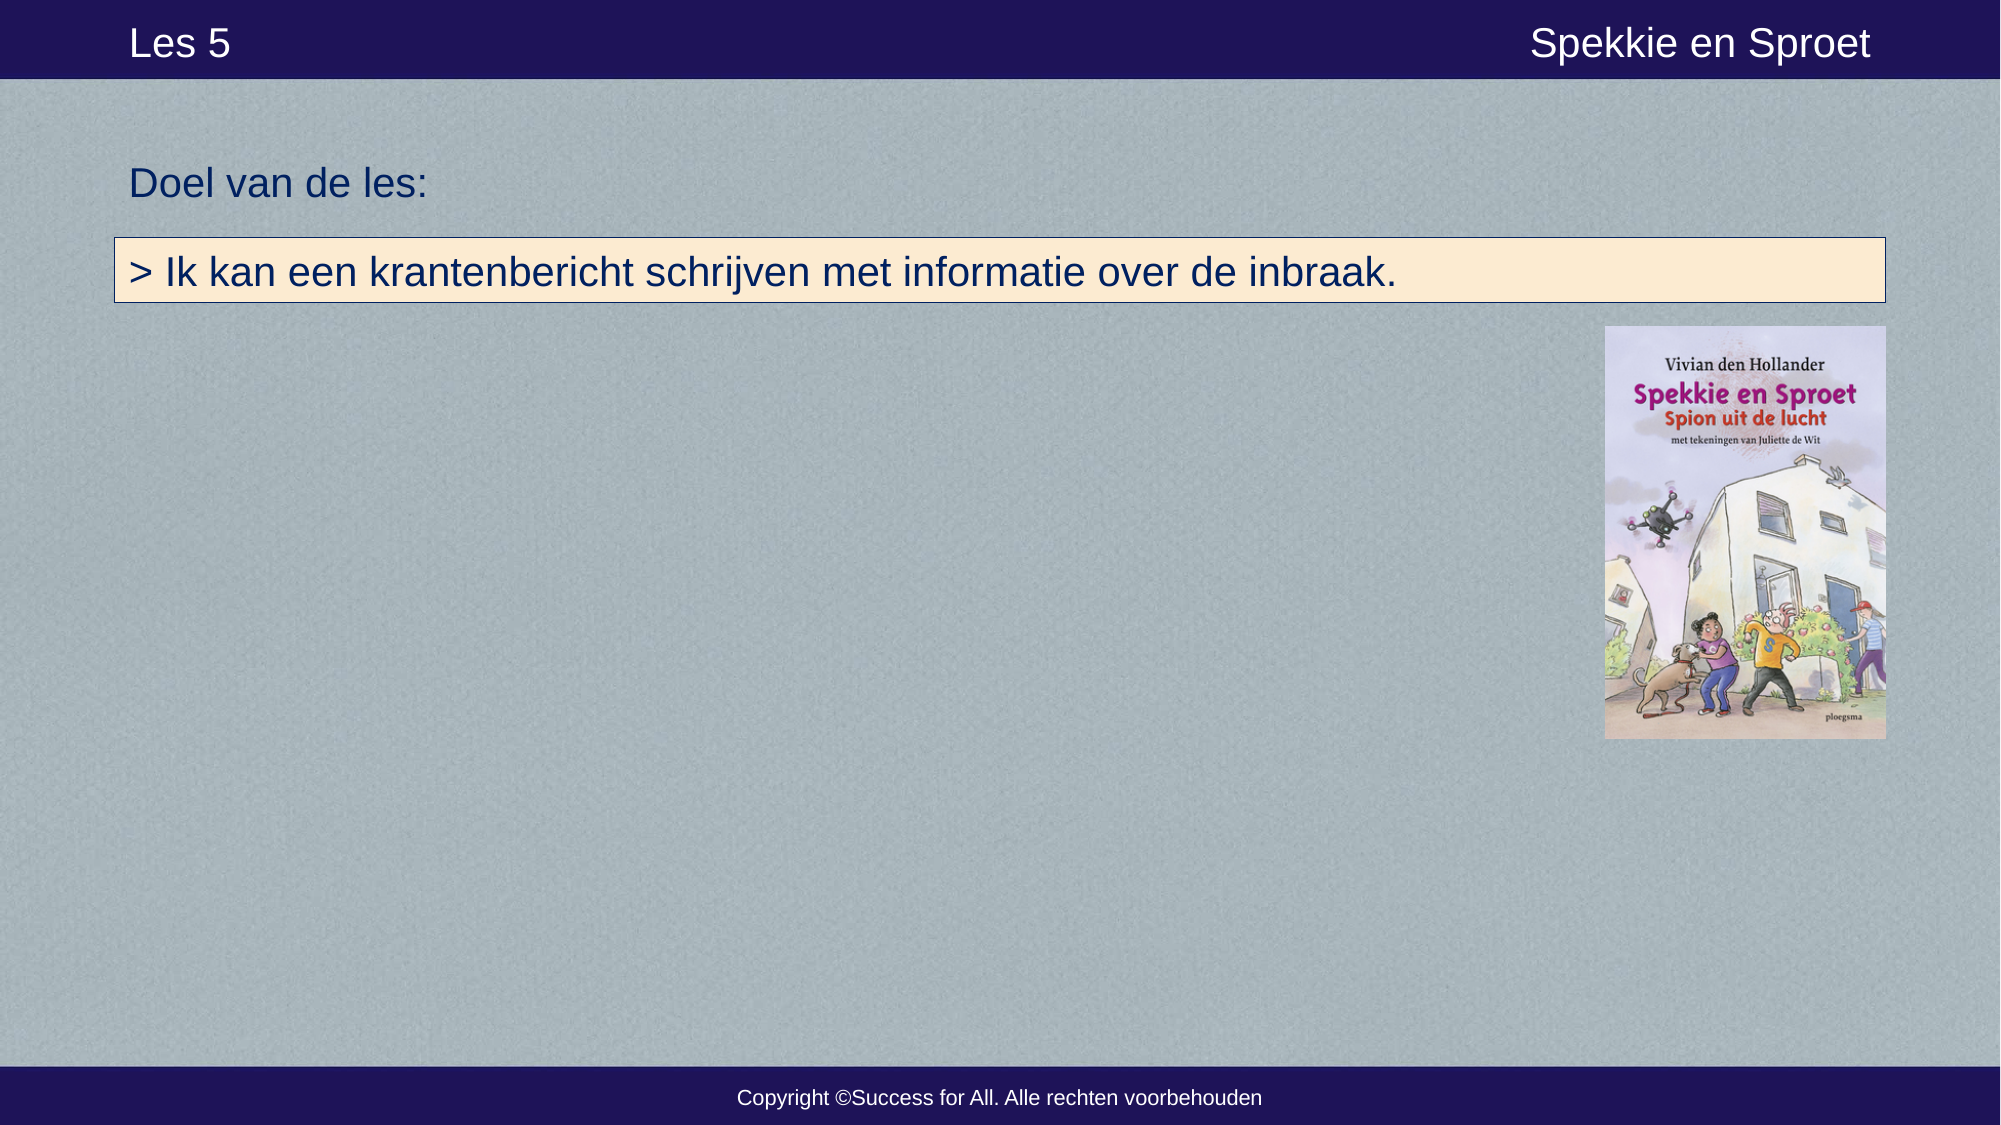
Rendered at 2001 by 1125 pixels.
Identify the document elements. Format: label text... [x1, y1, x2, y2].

text_box > Ik kan een krantenbericht schrijven met informatie over de inbraak. [114, 237, 1886, 303]
text_box Spekkie en Sproet [999, 8, 1886, 73]
text_box Les 5 [114, 8, 354, 73]
text_box Doel van de les: [113, 148, 1635, 214]
picture [0, 0, 2001, 1125]
text_box Copyright ©Success for All. Alle rechten voorbehouden [0, 1076, 2000, 1125]
